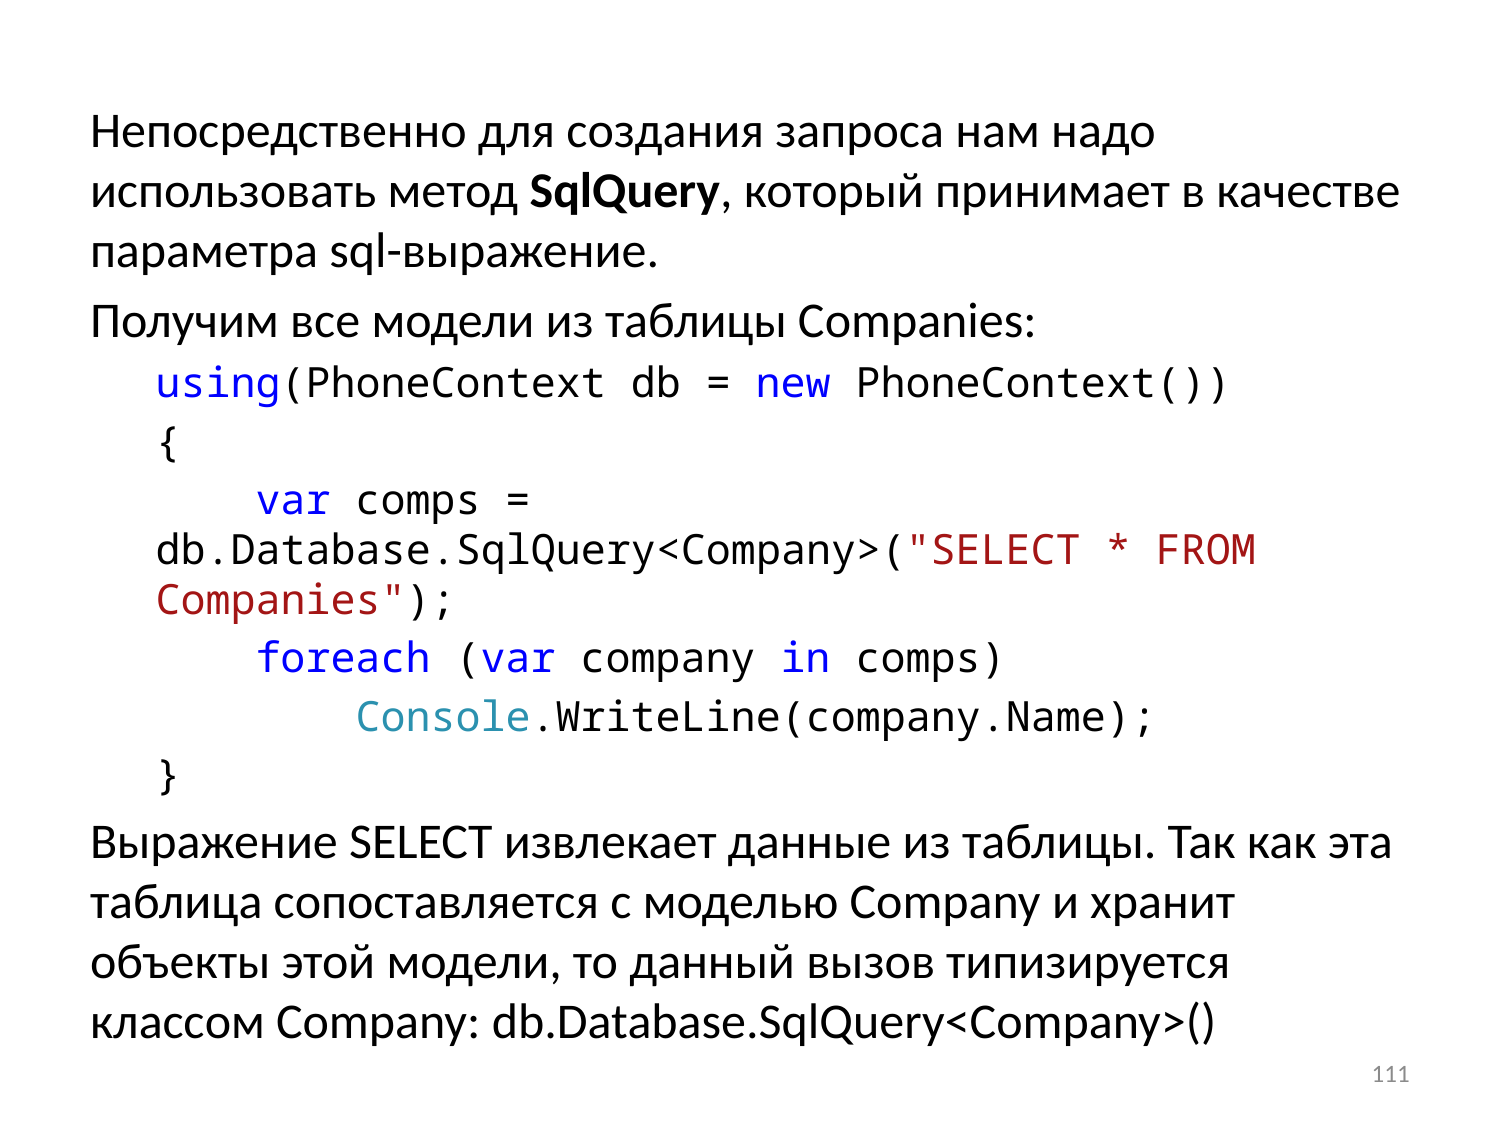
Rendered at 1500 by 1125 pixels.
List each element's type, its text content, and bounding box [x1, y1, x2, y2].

list Непосредственно для создания запроса нам надо использовать метод SqlQuery, который принимает в качестве параметра sql-выражение. Получим все модели из таблицы Companies: using(PhoneContext db = new PhoneContext()) { var comps = db.Database.SqlQuery<Company>("SELECT * FROM Companies"); foreach (var company in comps) Console.WriteLine(company.Name); } Выражение SELECT извлекает данные из таблицы. Так как эта таблица сопоставляется с моделью Company и хранит объекты этой модели, то данный вызов типизируется классом Company: db.Database.SqlQuery<Company>() [75, 90, 1425, 1071]
slide_number 111 [1074, 1042, 1425, 1103]
